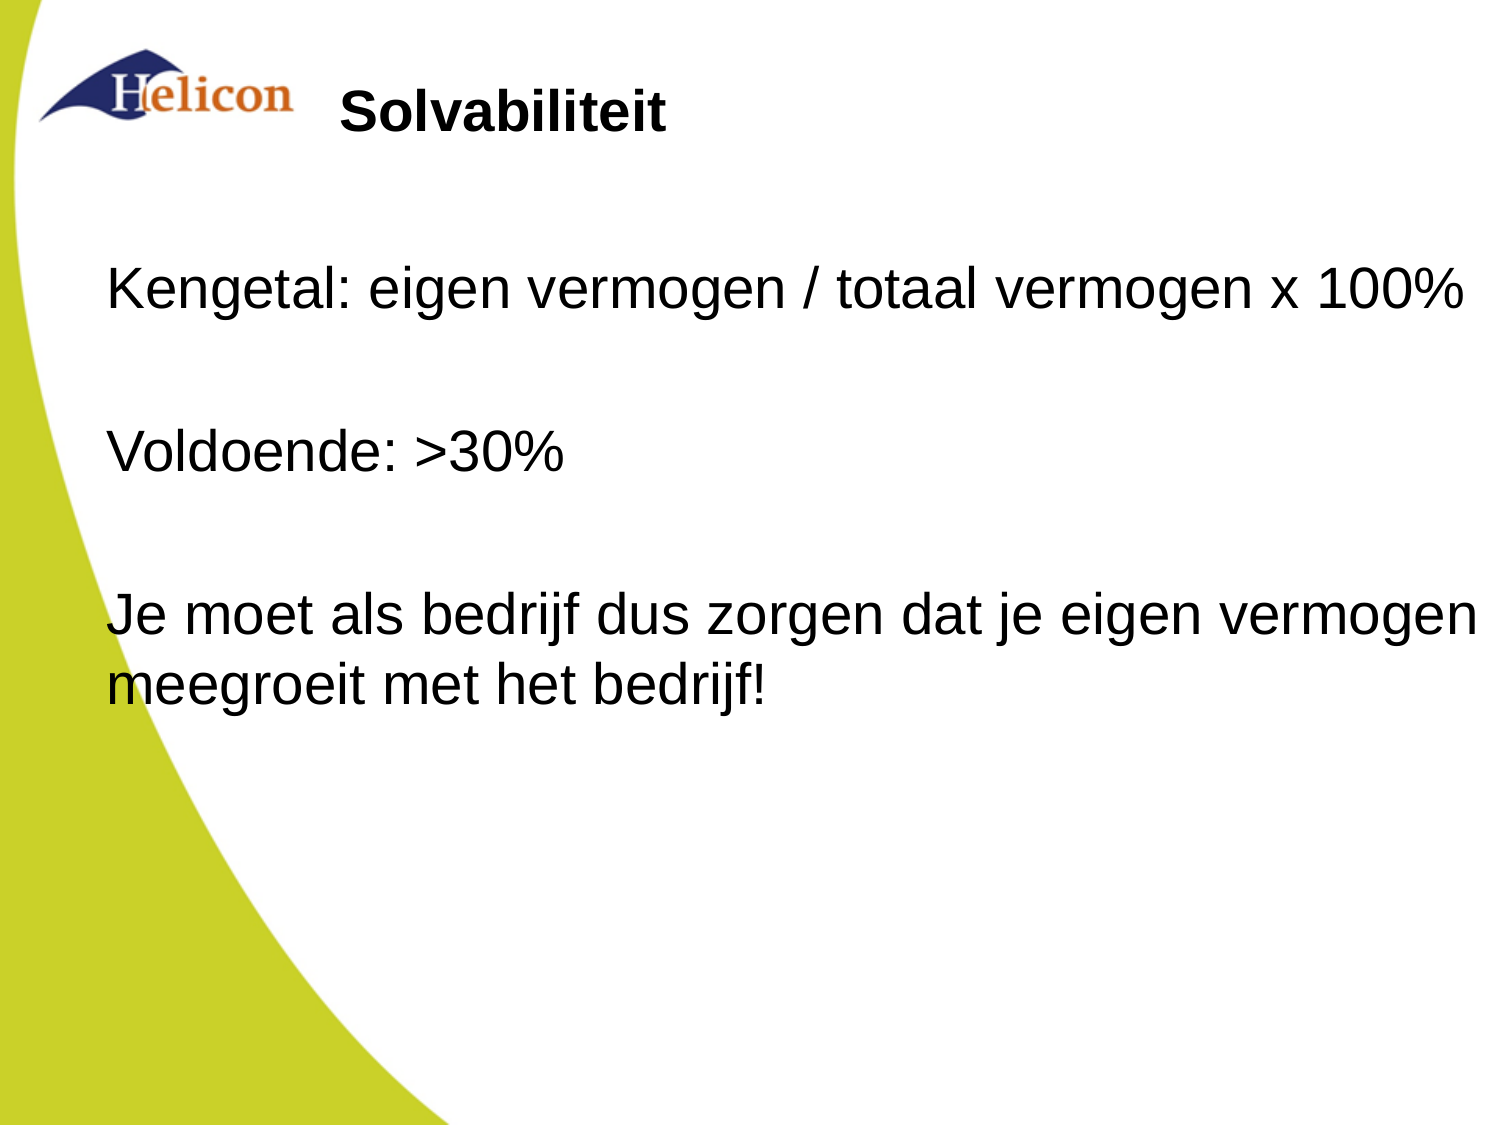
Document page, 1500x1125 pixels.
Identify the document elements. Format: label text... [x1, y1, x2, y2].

list Kengetal: eigen vermogen / totaal vermogen x 100% Voldoende: >30% Je moet als bedrijf dus zorgen dat je eigen vermogen meegroeit met het bedrijf! [91, 160, 1498, 970]
picture [0, 0, 1500, 1125]
title Solvabiliteit [324, 54, 1415, 160]
